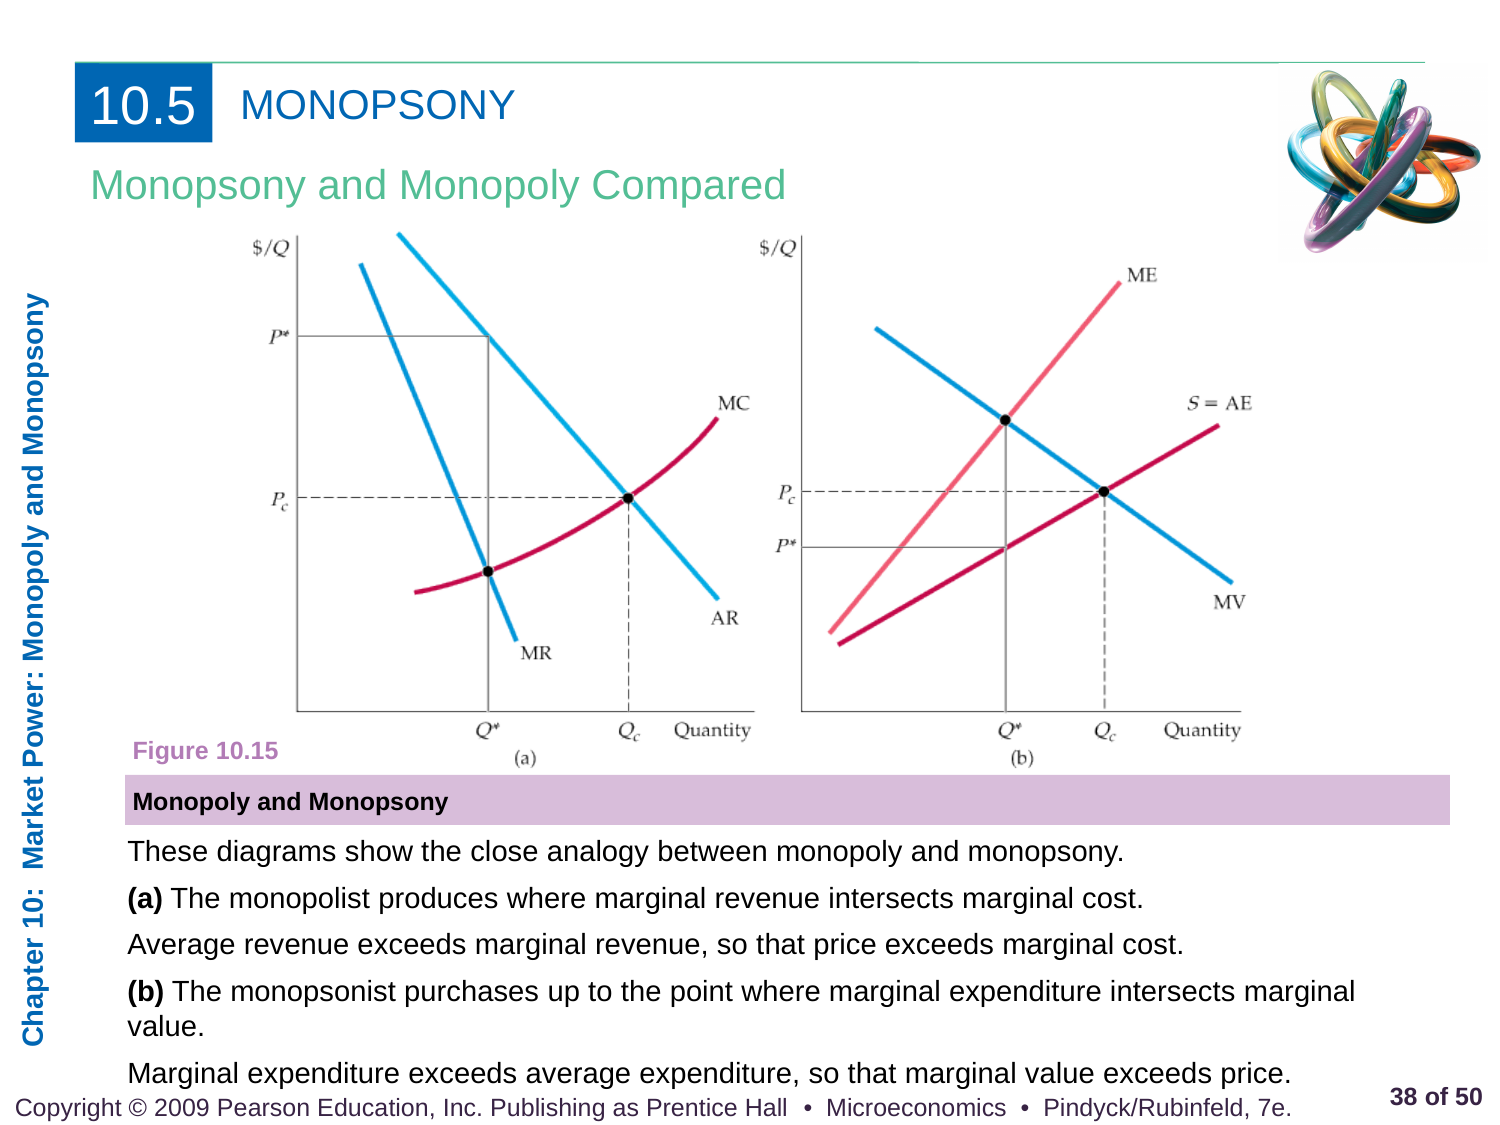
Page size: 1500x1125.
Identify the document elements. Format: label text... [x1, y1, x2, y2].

list Monopsony and Monopoly Compared [75, 151, 1175, 234]
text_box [74, 62, 1279, 143]
text_box Figure 10.15 [125, 725, 217, 775]
text_box Monopoly and Monopsony [125, 774, 1450, 825]
text_box These diagrams show the close analogy between monopoly and monopsony. (a) The monopolist produces where marginal revenue intersects marginal cost. Average revenue exceeds marginal revenue, so that price exceeds marginal cost. (b) The monopsonist purchases up to the point where marginal expenditure intersects marginal value. Marginal expenditure exceeds average expenditure, so that marginal value exceeds price. [112, 825, 1450, 1088]
picture [1278, 63, 1488, 263]
picture [224, 224, 1266, 782]
